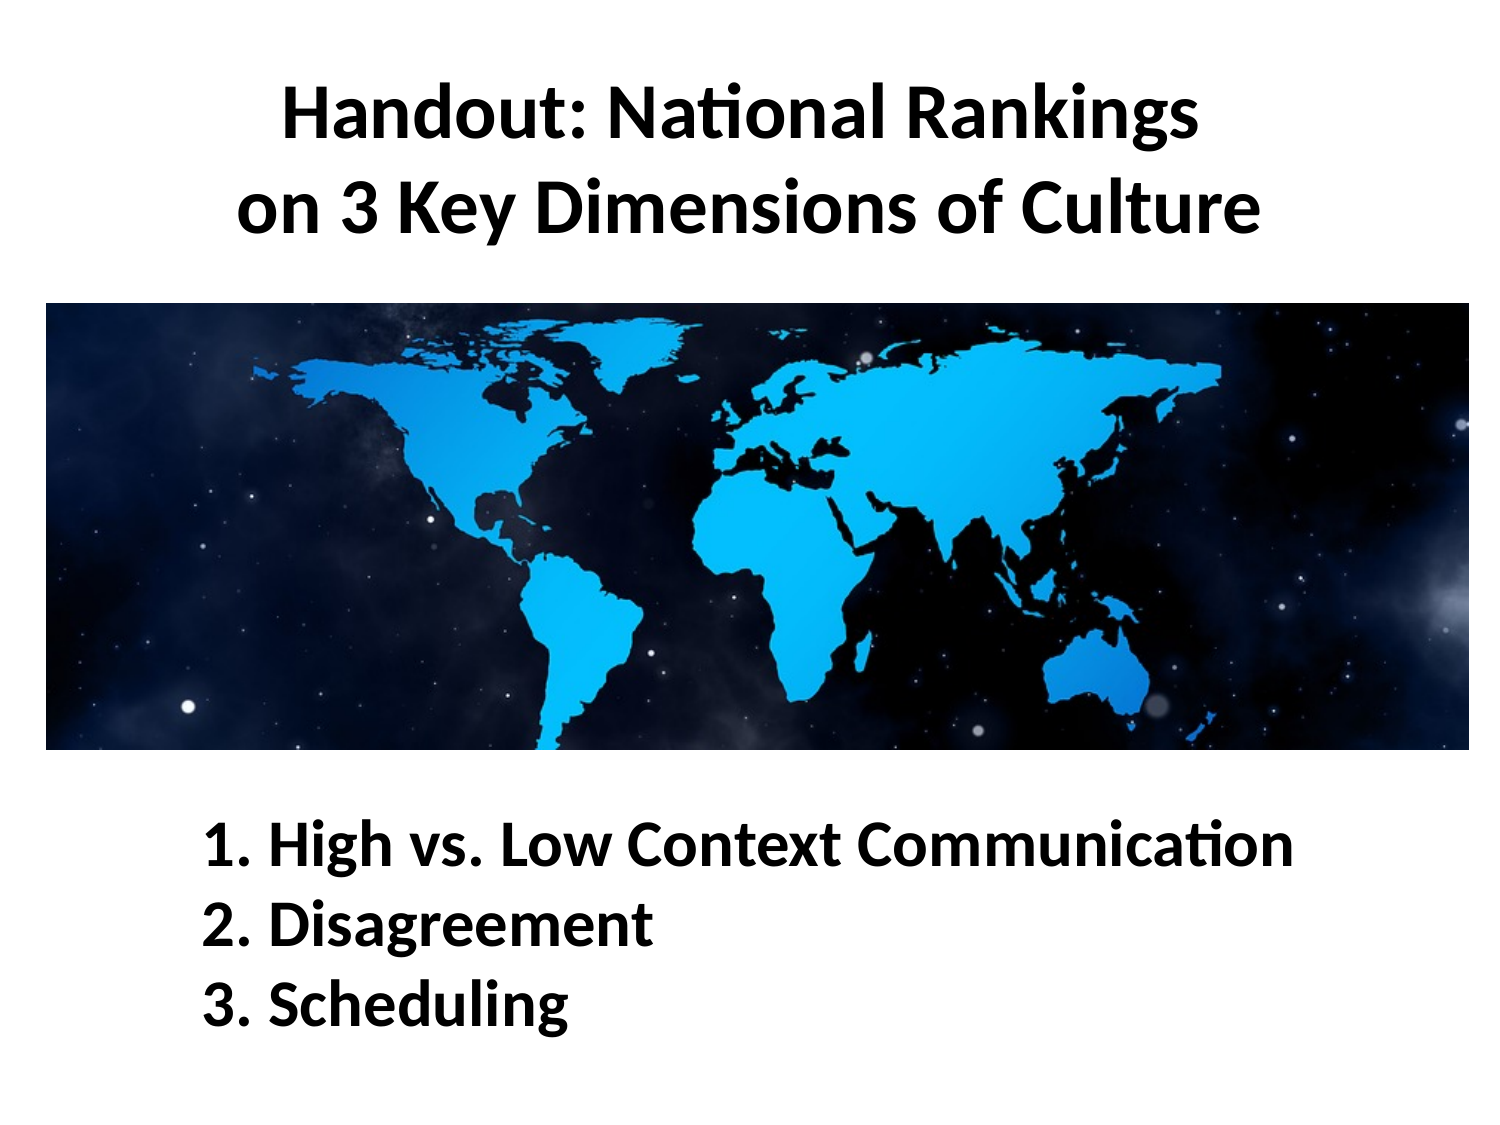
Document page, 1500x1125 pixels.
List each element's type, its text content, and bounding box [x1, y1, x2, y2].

picture [45, 302, 1470, 750]
text_box Handout: National Rankings on 3 Key Dimensions of Culture [74, 52, 1425, 258]
title 1. High vs. Low Context Communication 2. Disagreement 3. Scheduling [186, 745, 1500, 934]
